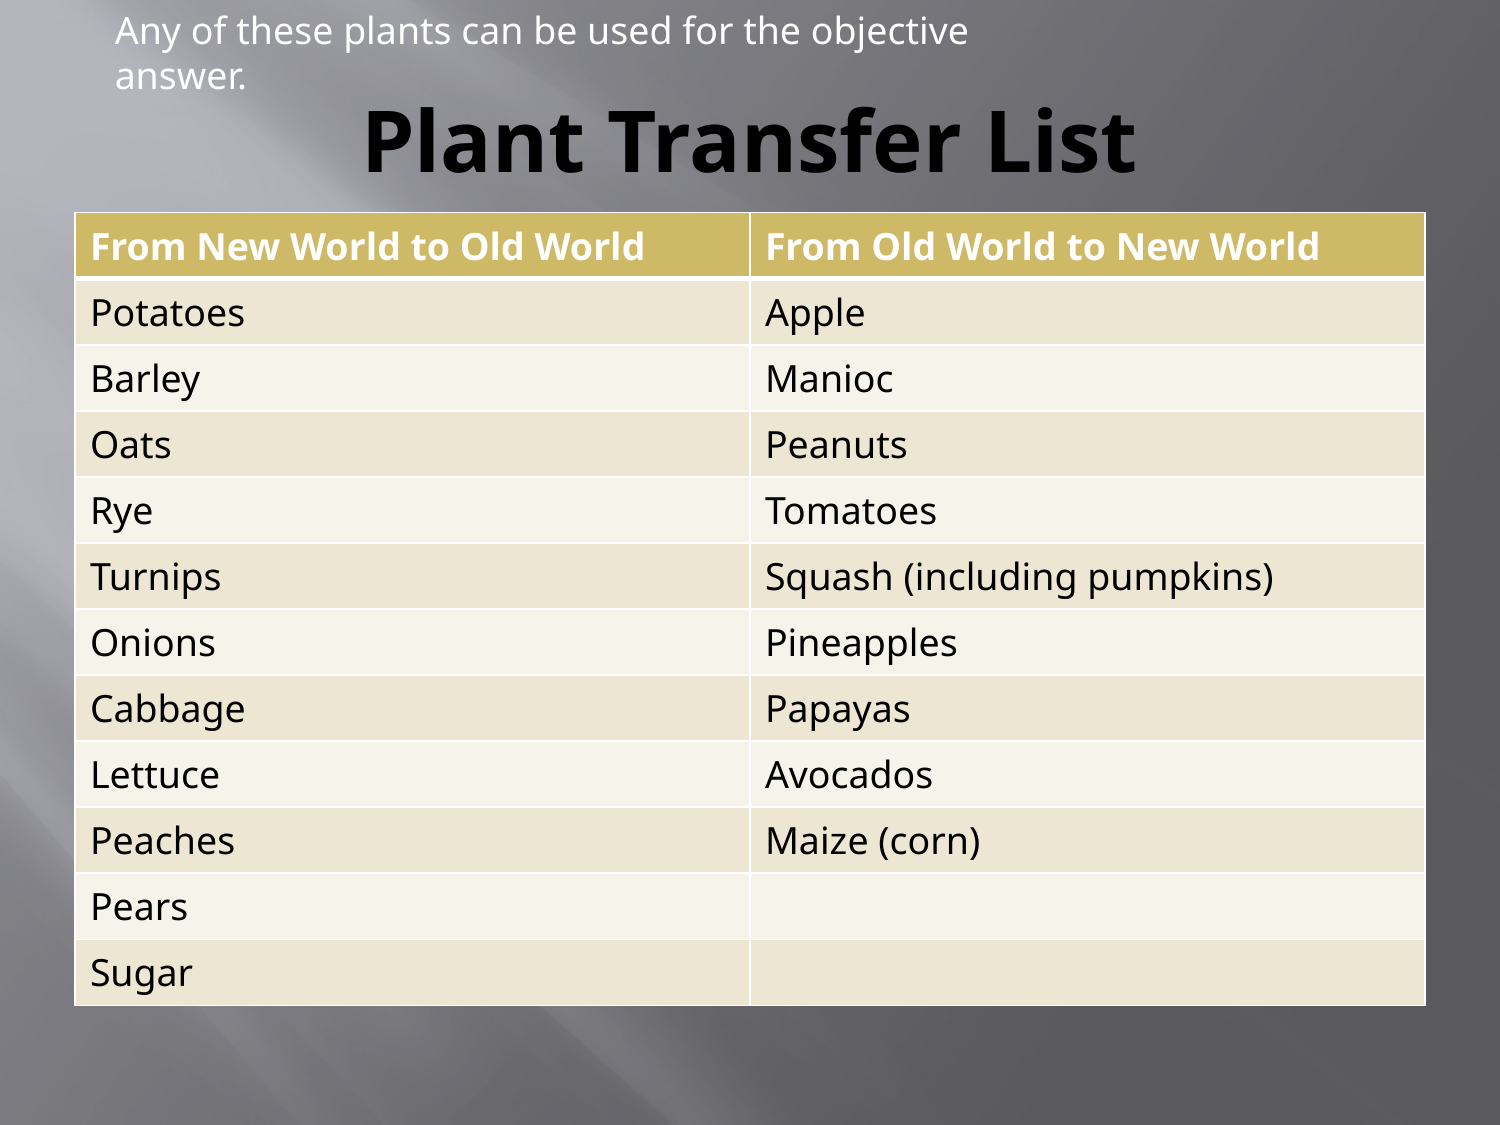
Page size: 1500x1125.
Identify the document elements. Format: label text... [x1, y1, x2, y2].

table_cell Avocados [751, 742, 1424, 806]
table_cell Lettuce [76, 742, 749, 806]
table_cell Onions [76, 610, 749, 674]
table_cell Squash (including pumpkins) [751, 544, 1424, 608]
table_cell Sugar [76, 940, 749, 1005]
table_cell Pineapples [751, 610, 1424, 674]
table_cell Tomatoes [751, 478, 1424, 542]
table_cell [751, 874, 1424, 939]
table_header From Old World to New World [751, 213, 1424, 276]
table_cell Papayas [751, 676, 1424, 740]
table_cell Cabbage [76, 676, 749, 740]
table_cell Barley [76, 346, 749, 410]
table_cell Oats [76, 412, 749, 476]
table_cell Peaches [76, 808, 749, 872]
table_cell Apple [751, 281, 1424, 344]
table_header From New World to Old World [76, 213, 749, 276]
table_cell Peanuts [751, 412, 1424, 476]
table_cell Pears [76, 874, 749, 939]
table_cell Potatoes [76, 281, 749, 344]
table_cell Maize (corn) [751, 808, 1424, 872]
table_cell Manioc [751, 346, 1424, 410]
table_cell [751, 940, 1424, 1005]
table_cell Turnips [76, 544, 749, 608]
title Plant Transfer List [75, 45, 1425, 212]
table_cell Rye [76, 478, 749, 542]
text_box Any of these plants can be used for the objective answer. [99, 0, 1025, 105]
